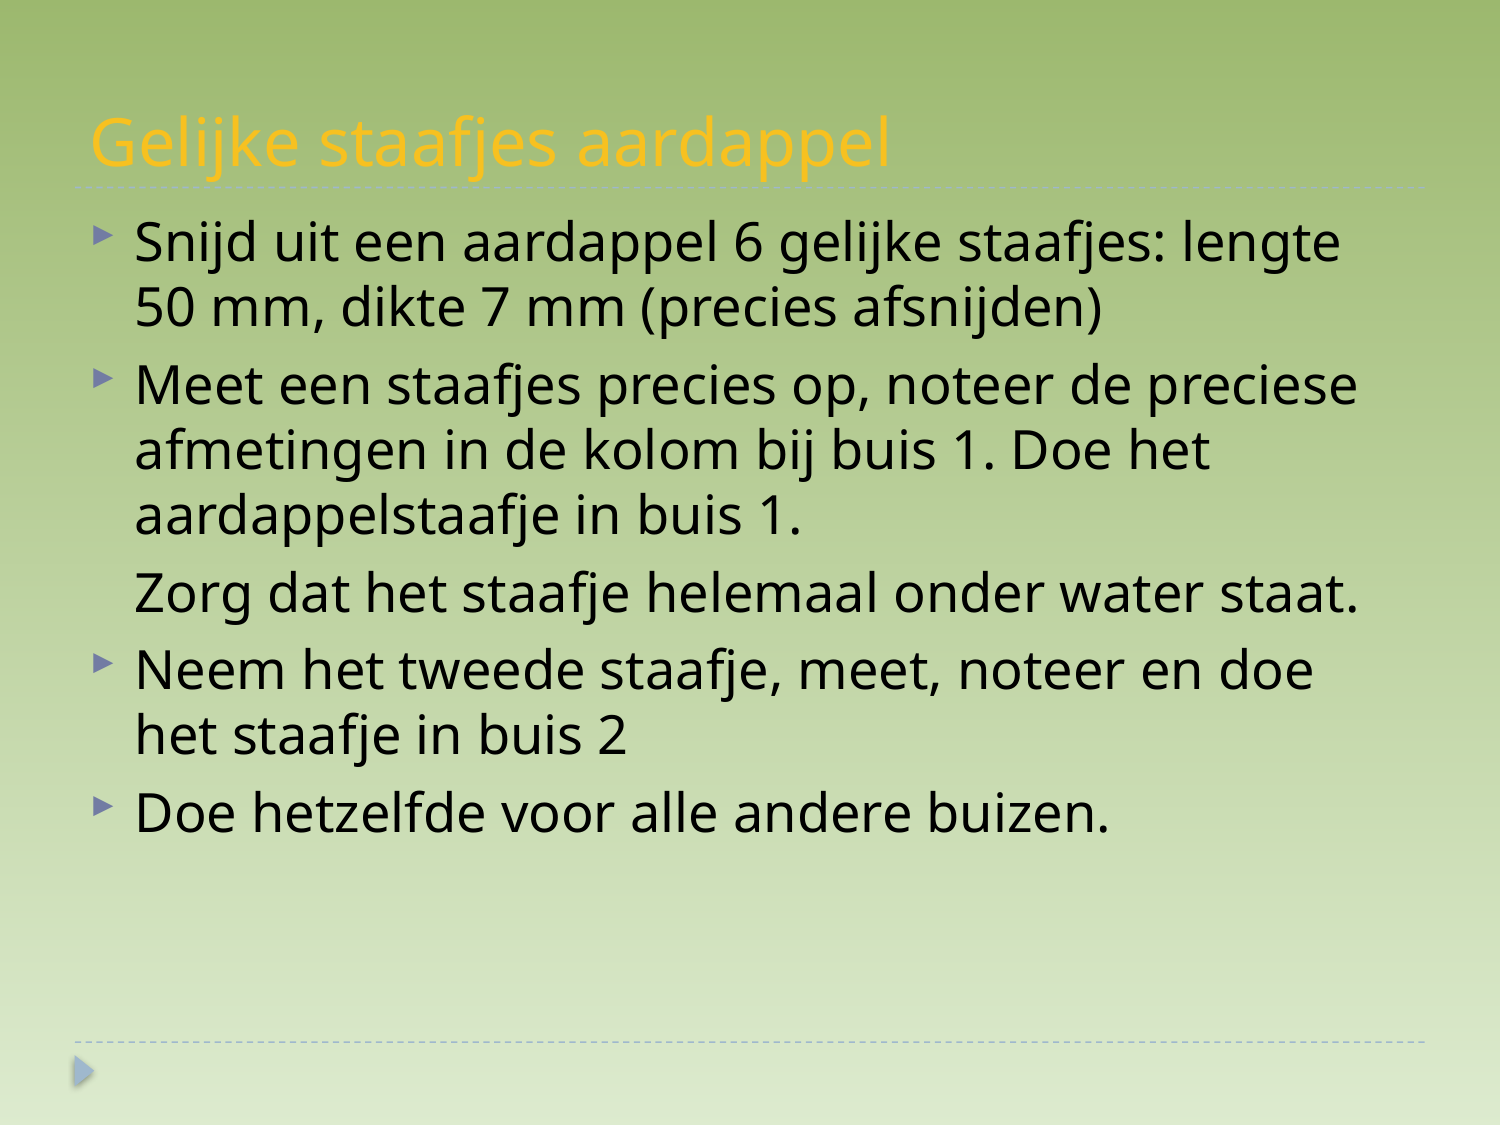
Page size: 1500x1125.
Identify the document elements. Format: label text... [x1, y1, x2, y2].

list Snijd uit een aardappel 6 gelijke staafjes: lengte 50 mm, dikte 7 mm (precies afsnijden) Meet een staafjes precies op, noteer de preciese afmetingen in de kolom bij buis 1. Doe het aardappelstaafje in buis 1. Zorg dat het staafje helemaal onder water staat. Neem het tweede staafje, meet, noteer en doe het staafje in buis 2 Doe hetzelfde voor alle andere buizen. [75, 200, 1425, 1010]
title Gelijke staafjes aardappel [75, 24, 1425, 188]
